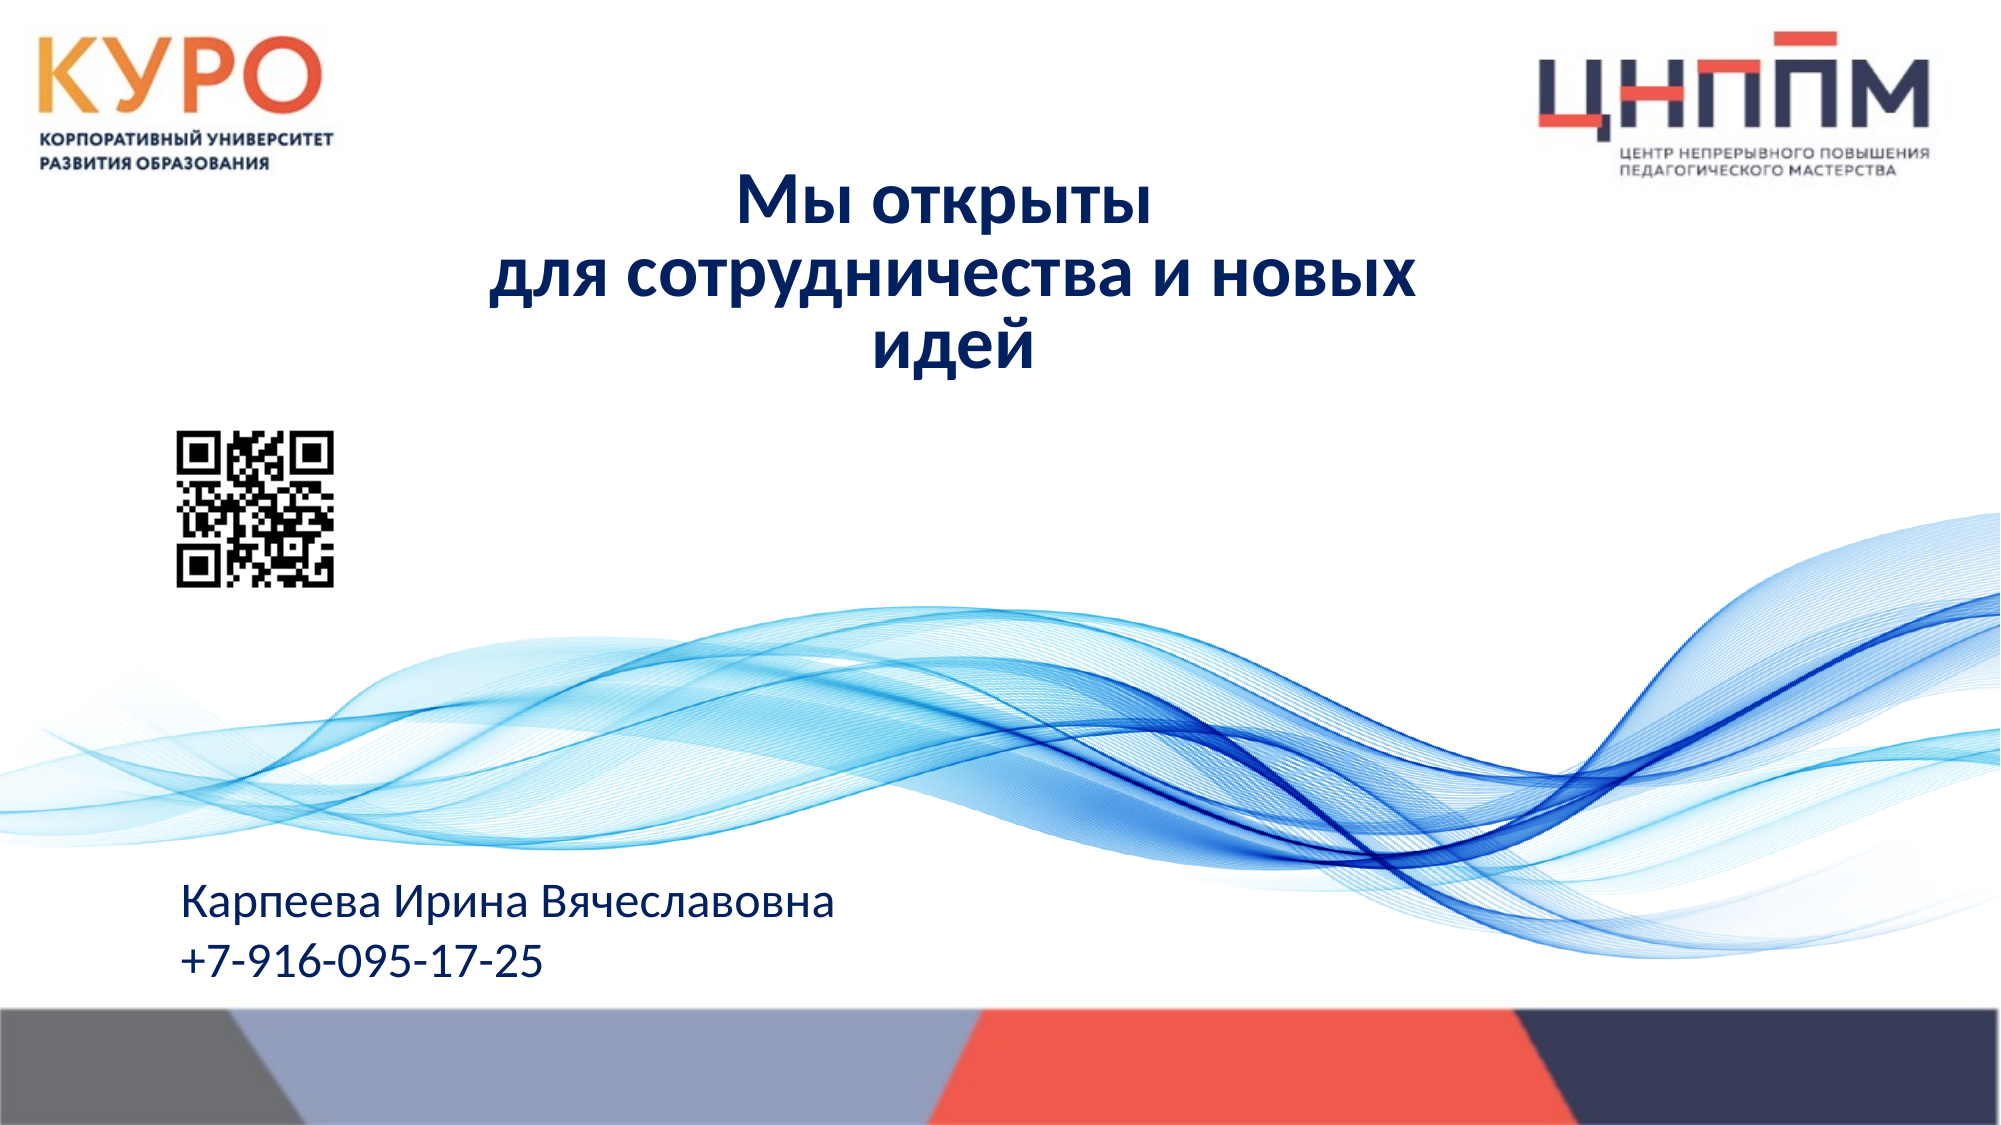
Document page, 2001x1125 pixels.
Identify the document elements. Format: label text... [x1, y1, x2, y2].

text_box Мы открыты для сотрудничества и новых идей [401, 158, 1506, 196]
picture [0, 0, 2001, 1125]
